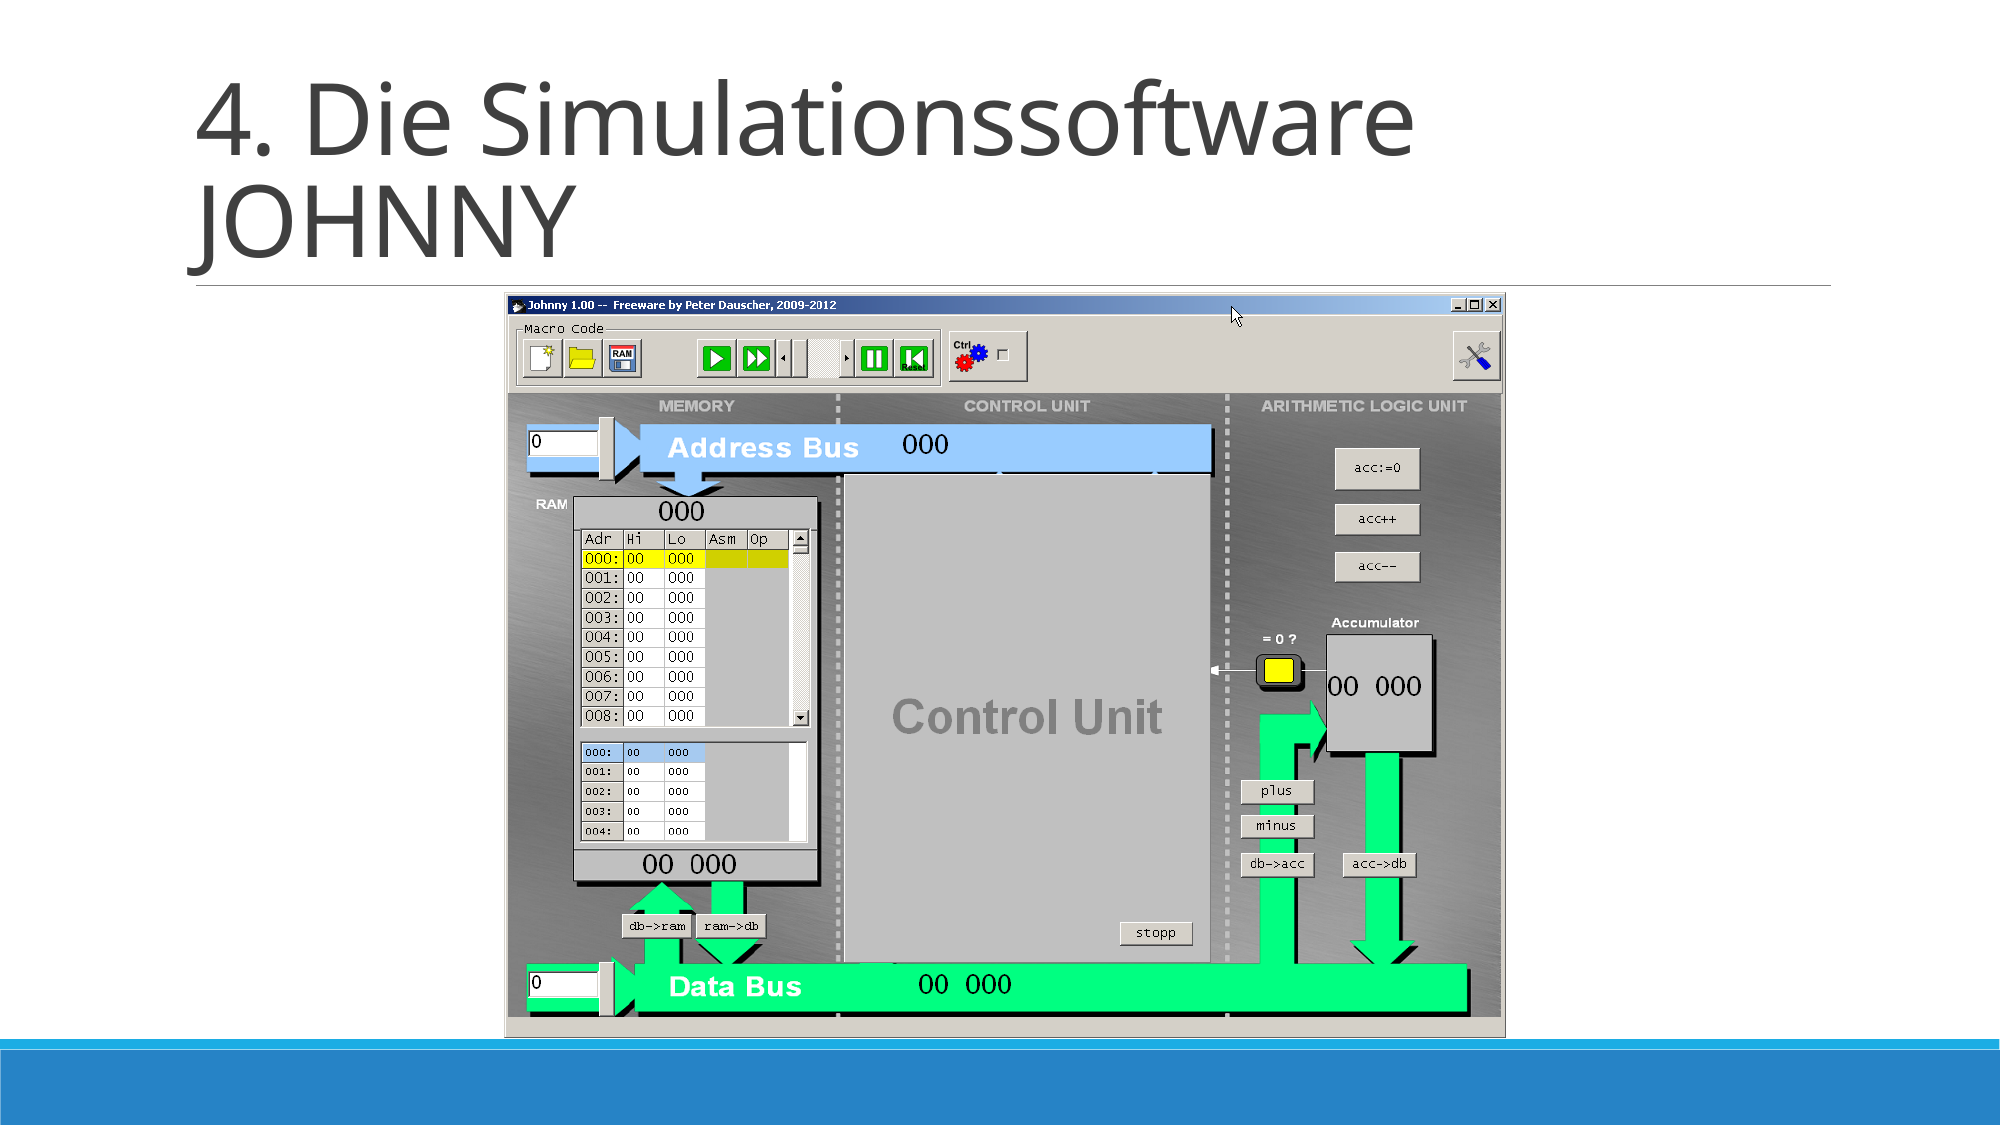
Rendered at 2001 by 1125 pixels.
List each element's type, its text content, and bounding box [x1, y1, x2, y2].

picture [503, 292, 1507, 1038]
title 4. Die Simulationssoftware JOHNNY [180, 47, 1830, 285]
